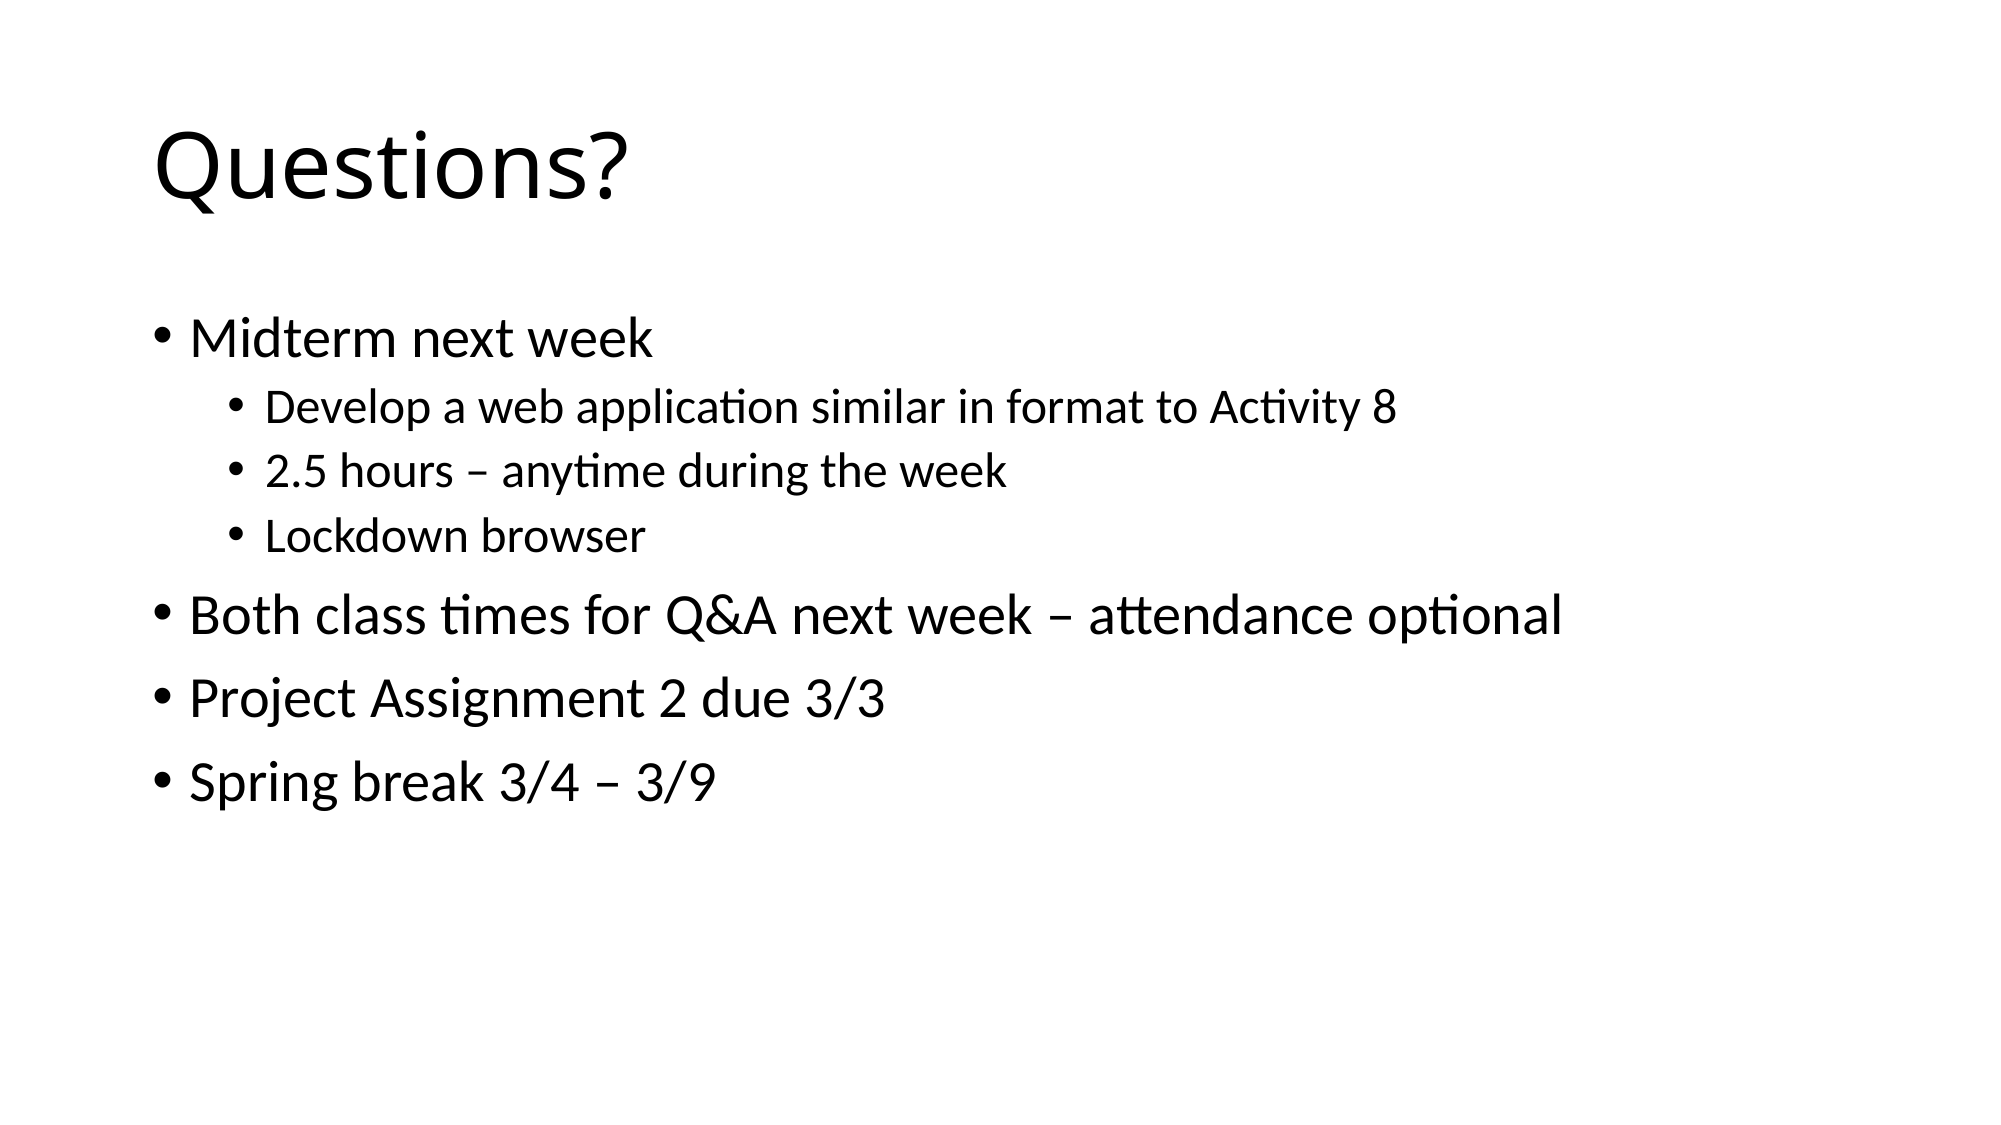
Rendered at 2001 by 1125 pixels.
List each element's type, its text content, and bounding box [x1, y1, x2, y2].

title Questions? [137, 59, 1863, 278]
list Midterm next week Develop a web application similar in format to Activity 8 2.5 hours – anytime during the week Lockdown browser Both class times for Q&A next week – attendance optional Project Assignment 2 due 3/3 Spring break 3/4 – 3/9 [137, 299, 1863, 1014]
